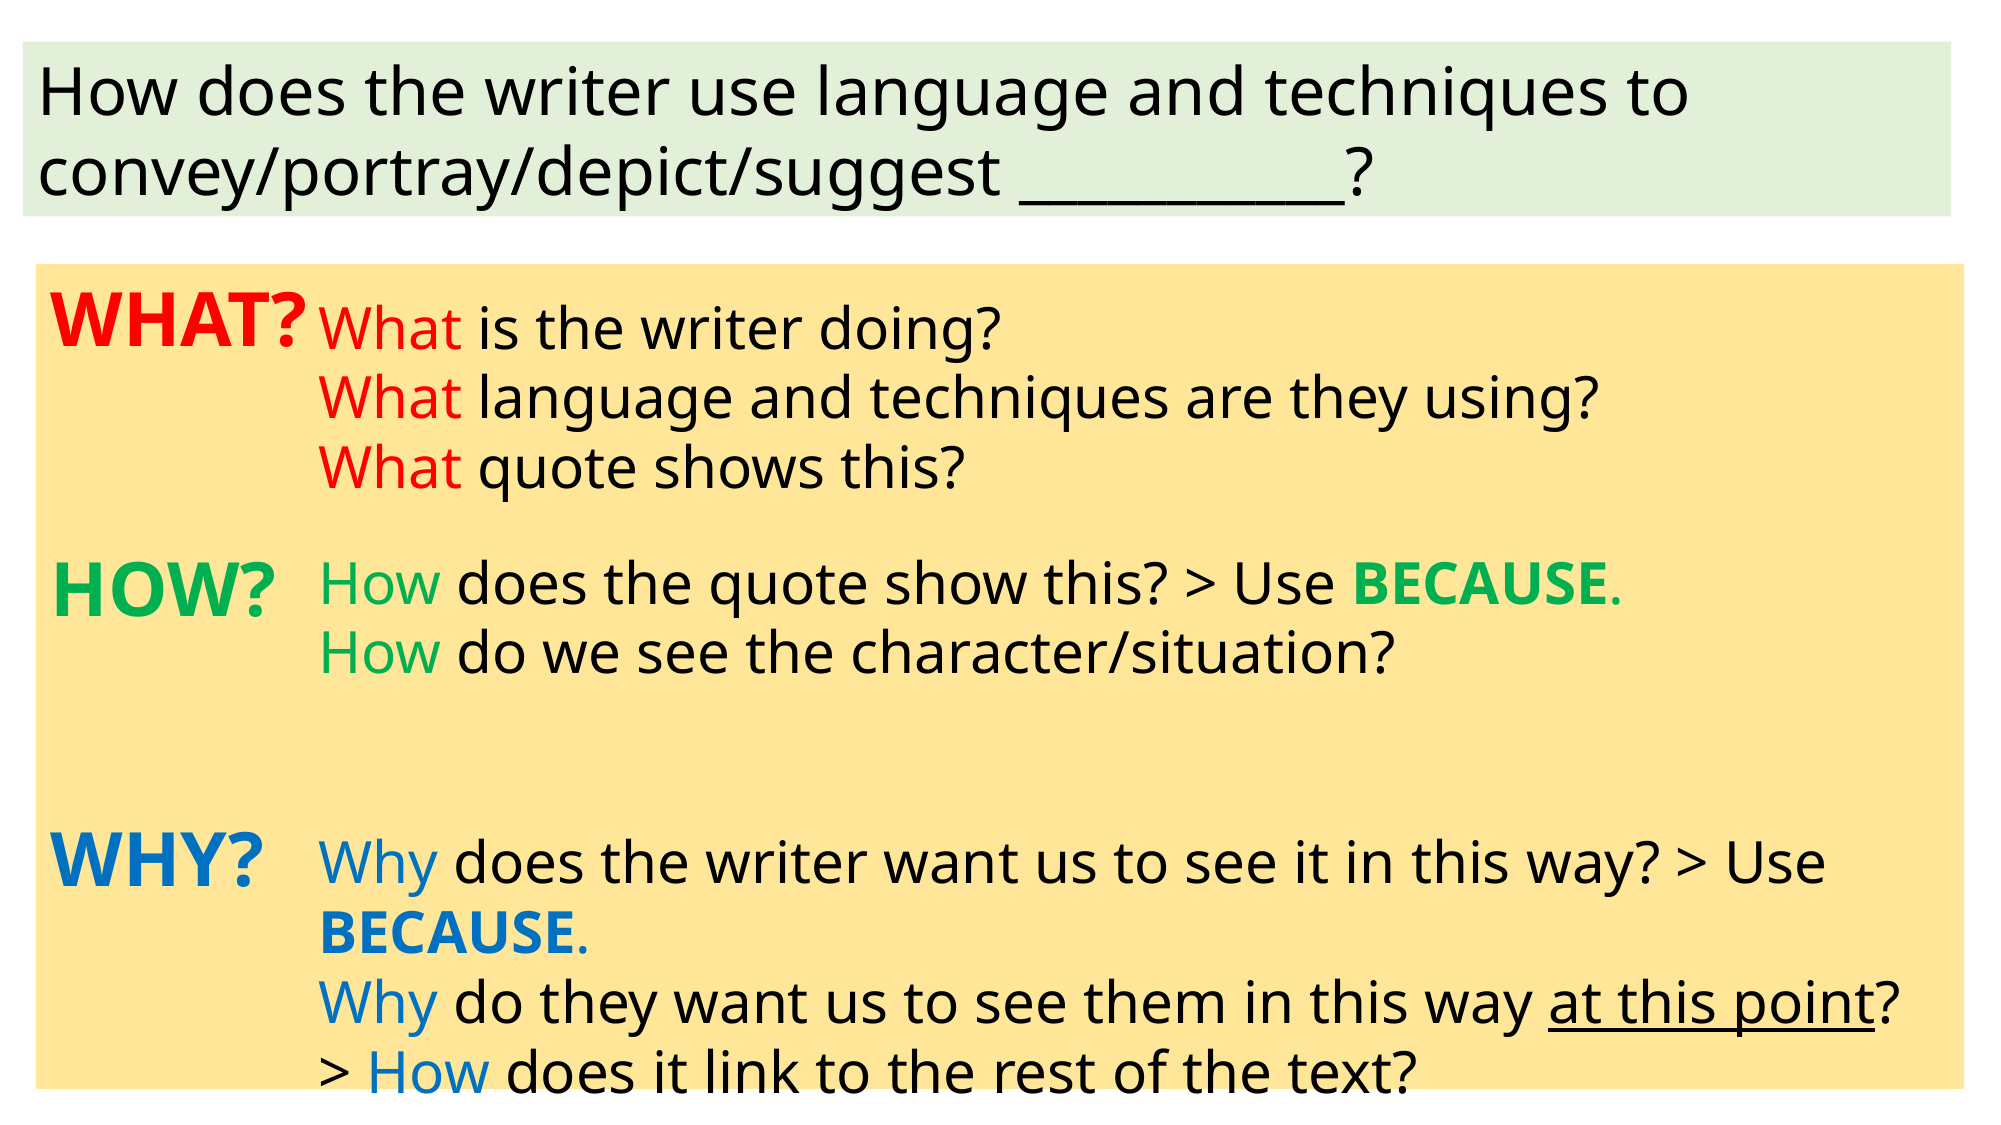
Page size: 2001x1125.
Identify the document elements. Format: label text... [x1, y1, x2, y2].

text_box Why does the writer want us to see it in this way? > Use BECAUSE. Why do they want us to see them in this way at this point? > How does it link to the rest of the text? [303, 817, 1964, 1113]
text_box What is the writer doing? What language and techniques are they using? What quote shows this? [303, 283, 1884, 508]
text_box WHAT? HOW? WHY? [35, 264, 1965, 1089]
text_box How does the quote show this? > Use BECAUSE. How do we see the character/situation? [303, 538, 1884, 694]
text_box How does the writer use language and techniques to convey/portray/depict/suggest ___________? [22, 41, 1952, 217]
